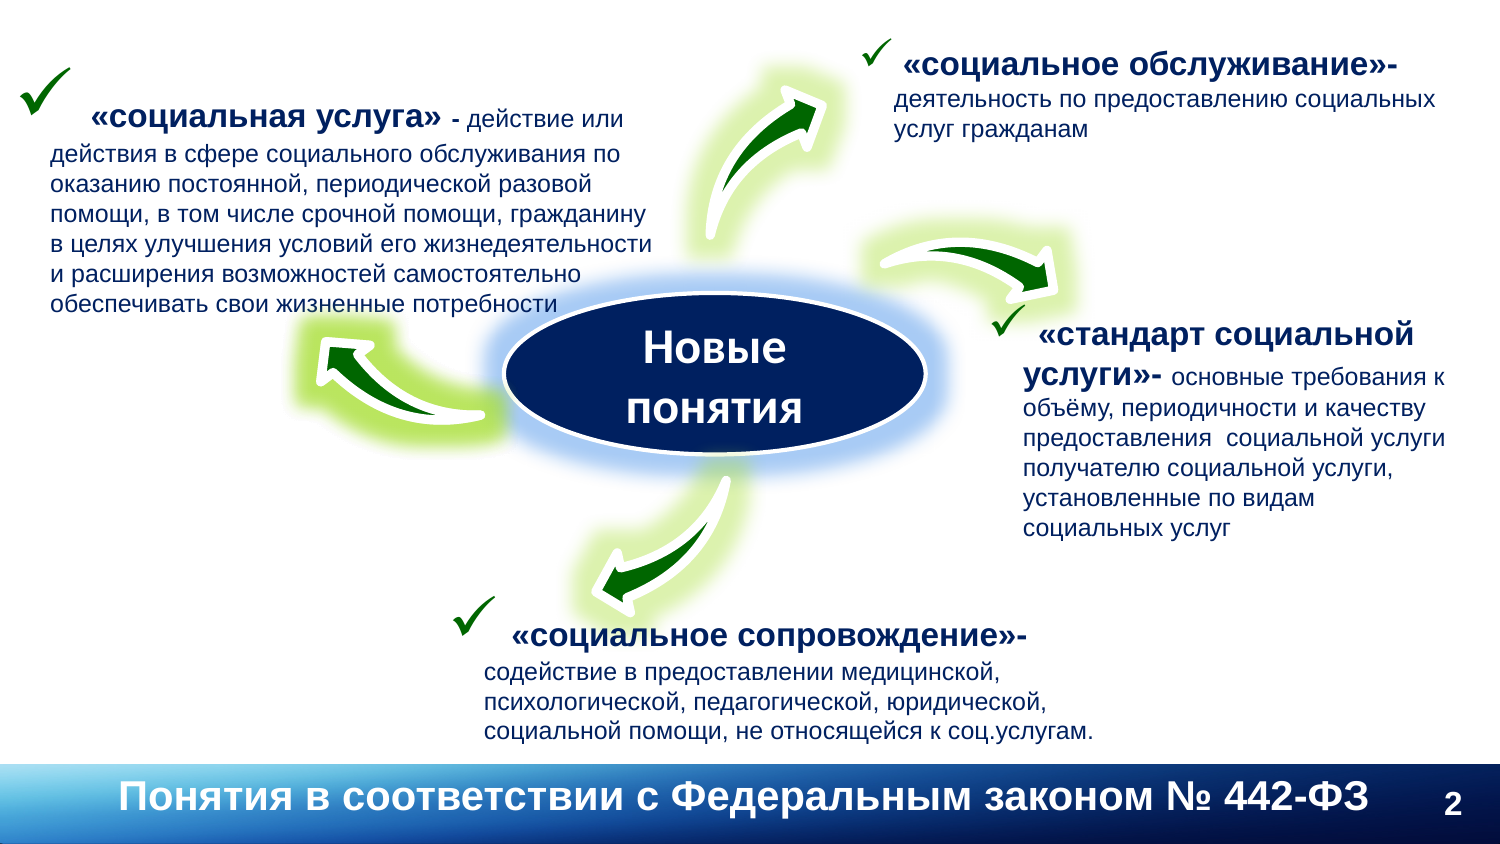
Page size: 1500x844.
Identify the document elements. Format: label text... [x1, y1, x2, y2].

text_box «социальное обслуживание»- деятельность по предоставлению социальных услуг гражданам [843, 35, 1454, 150]
text_box [320, 341, 481, 421]
text_box [710, 90, 823, 236]
picture [0, 764, 1500, 844]
text_box «стандарт социальной услуги»- основные требования к объёму, периодичности и качеству предоставления социальной услуги получателю социальной услуги, установленные по видам социальных услуг [972, 304, 1477, 549]
text_box «социальное сопровождение»- содействие в предоставлении медицинской, психологической, педагогической, юридической, социальной помощи, не относящейся к соц.услугам. [433, 597, 1114, 753]
text_box [884, 242, 1054, 300]
text_box Новые понятия [501, 290, 928, 457]
text_box «социальная услуга» - действие или действия в сфере социального обслуживания по оказанию постоянной, периодической разовой помощи, в том числе срочной помощи, гражданину в целях улучшения условий его жизнедеятельности и расширения возможностей самостоятельно обеспечивать свои жизненные потребности [0, 70, 680, 325]
text_box [595, 480, 727, 597]
